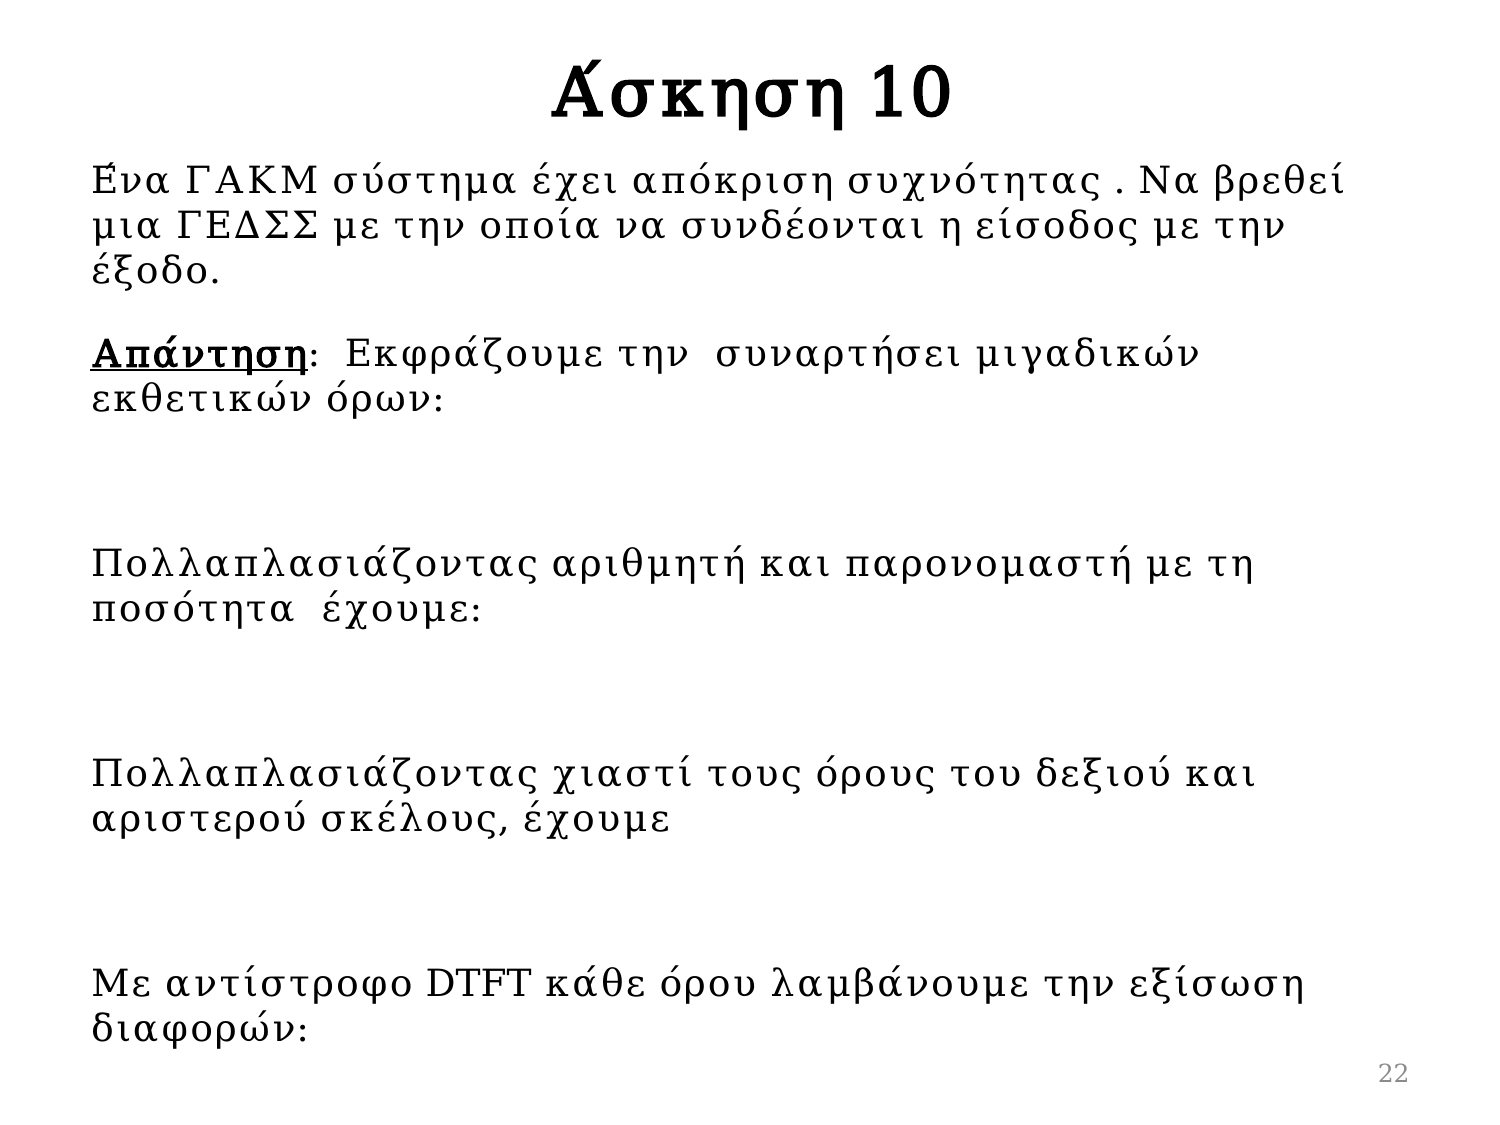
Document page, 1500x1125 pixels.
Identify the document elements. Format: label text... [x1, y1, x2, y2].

slide_number 22 [1222, 1042, 1425, 1103]
title Άσκηση 10 [75, 19, 1425, 159]
